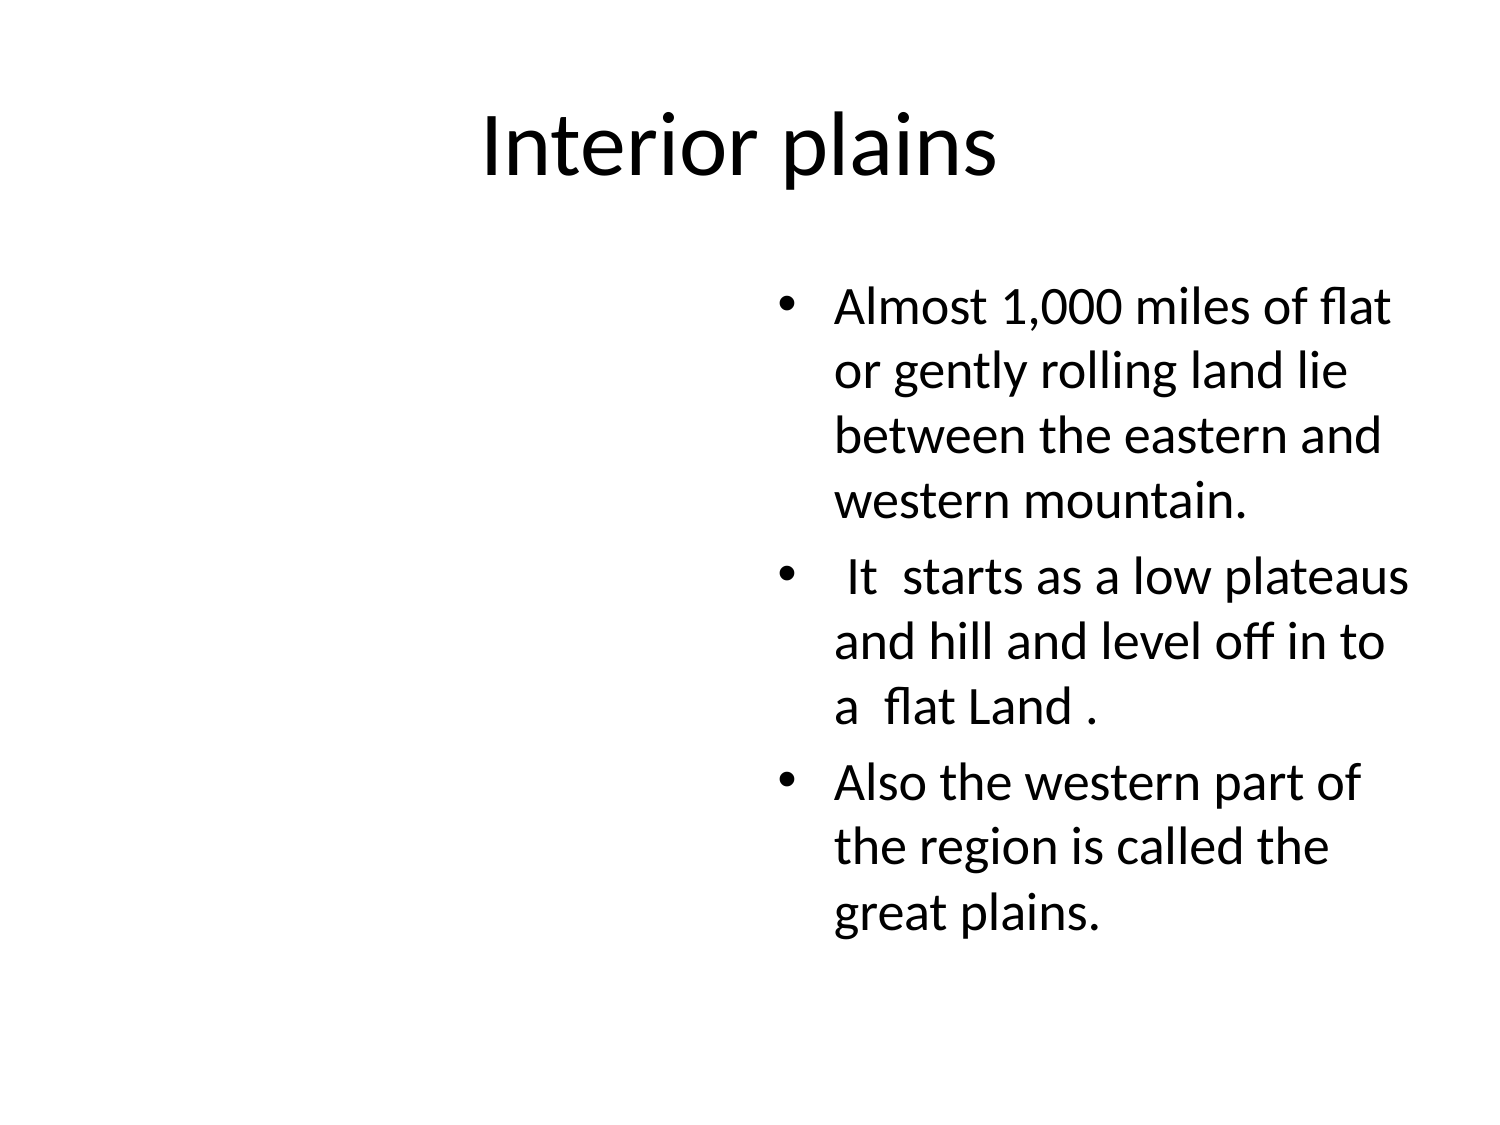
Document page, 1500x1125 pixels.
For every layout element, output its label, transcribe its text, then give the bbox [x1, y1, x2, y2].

list Almost 1,000 miles of flat or gently rolling land lie between the eastern and western mountain. It starts as a low plateaus and hill and level off in to a flat Land . Also the western part of the region is called the great plains. [762, 262, 1425, 1005]
title Interior plains [75, 45, 1425, 233]
